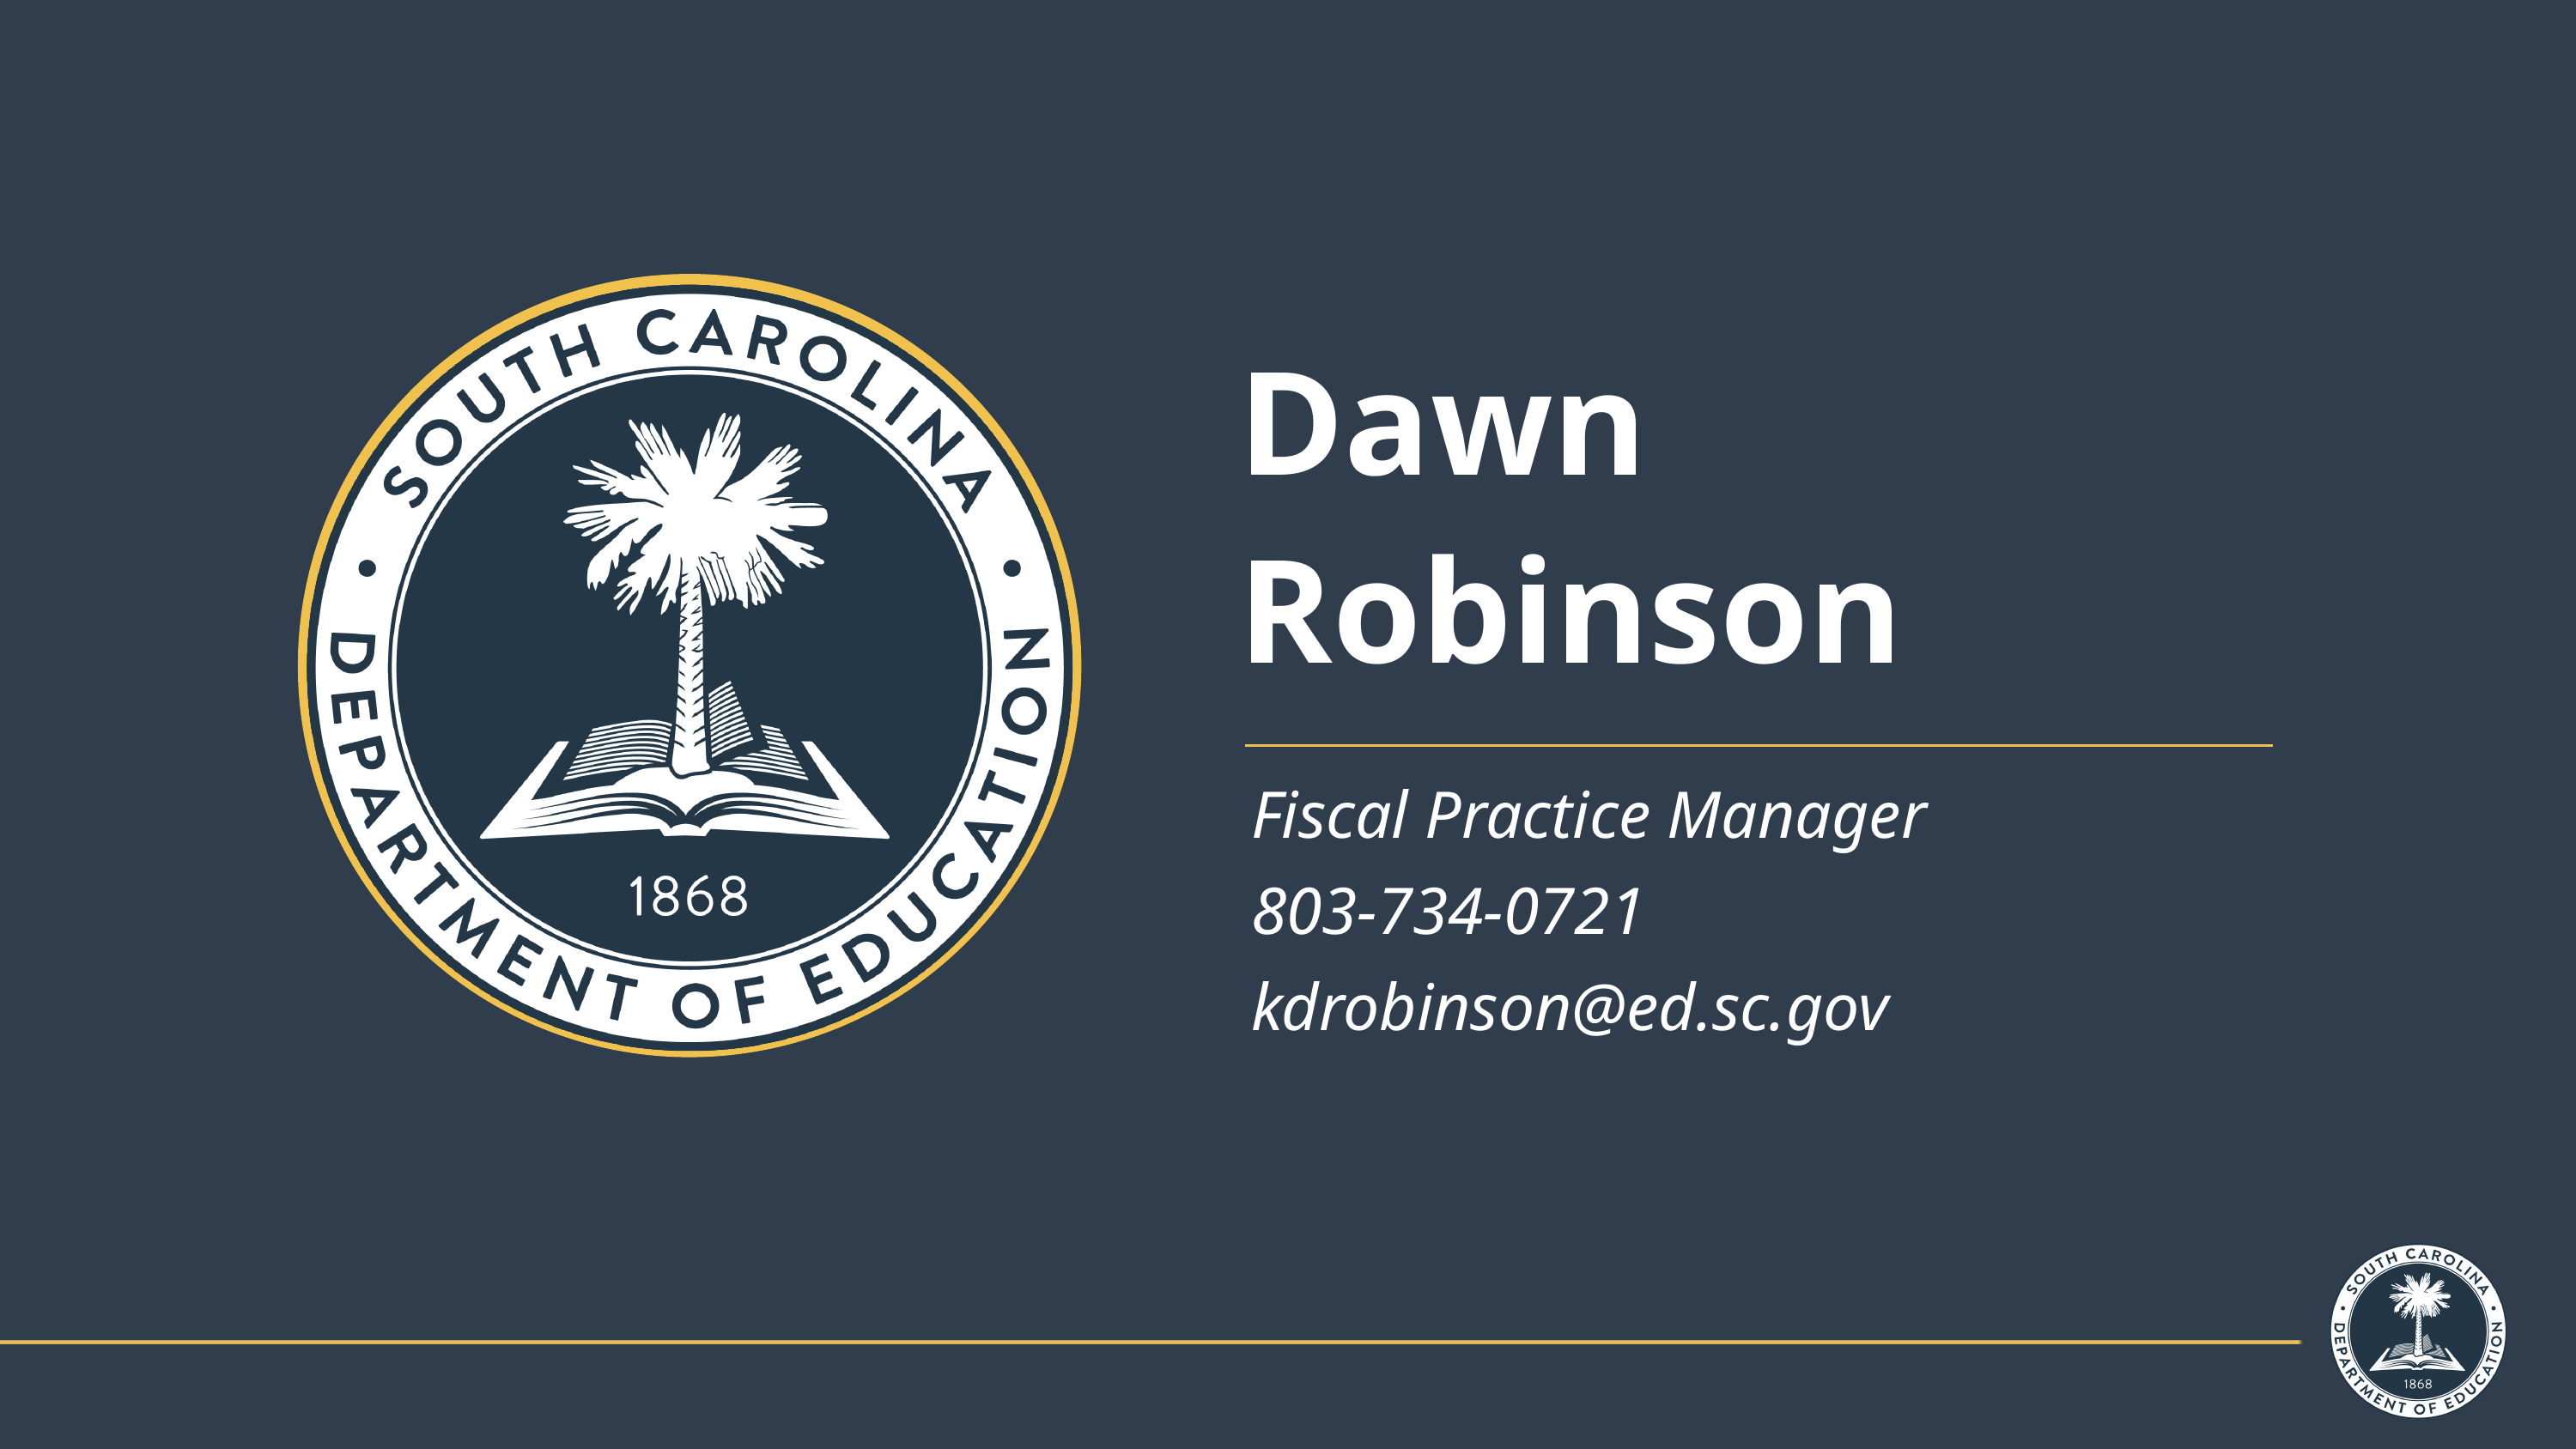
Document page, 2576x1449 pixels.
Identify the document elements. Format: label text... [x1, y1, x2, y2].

picture [305, 283, 1074, 1052]
title Dawn Robinson [1238, 314, 2266, 693]
picture [2329, 1243, 2507, 1420]
list Fiscal Practice Manager 803-734-0721 kdrobinson@ed.sc.gov [1238, 776, 2273, 1111]
